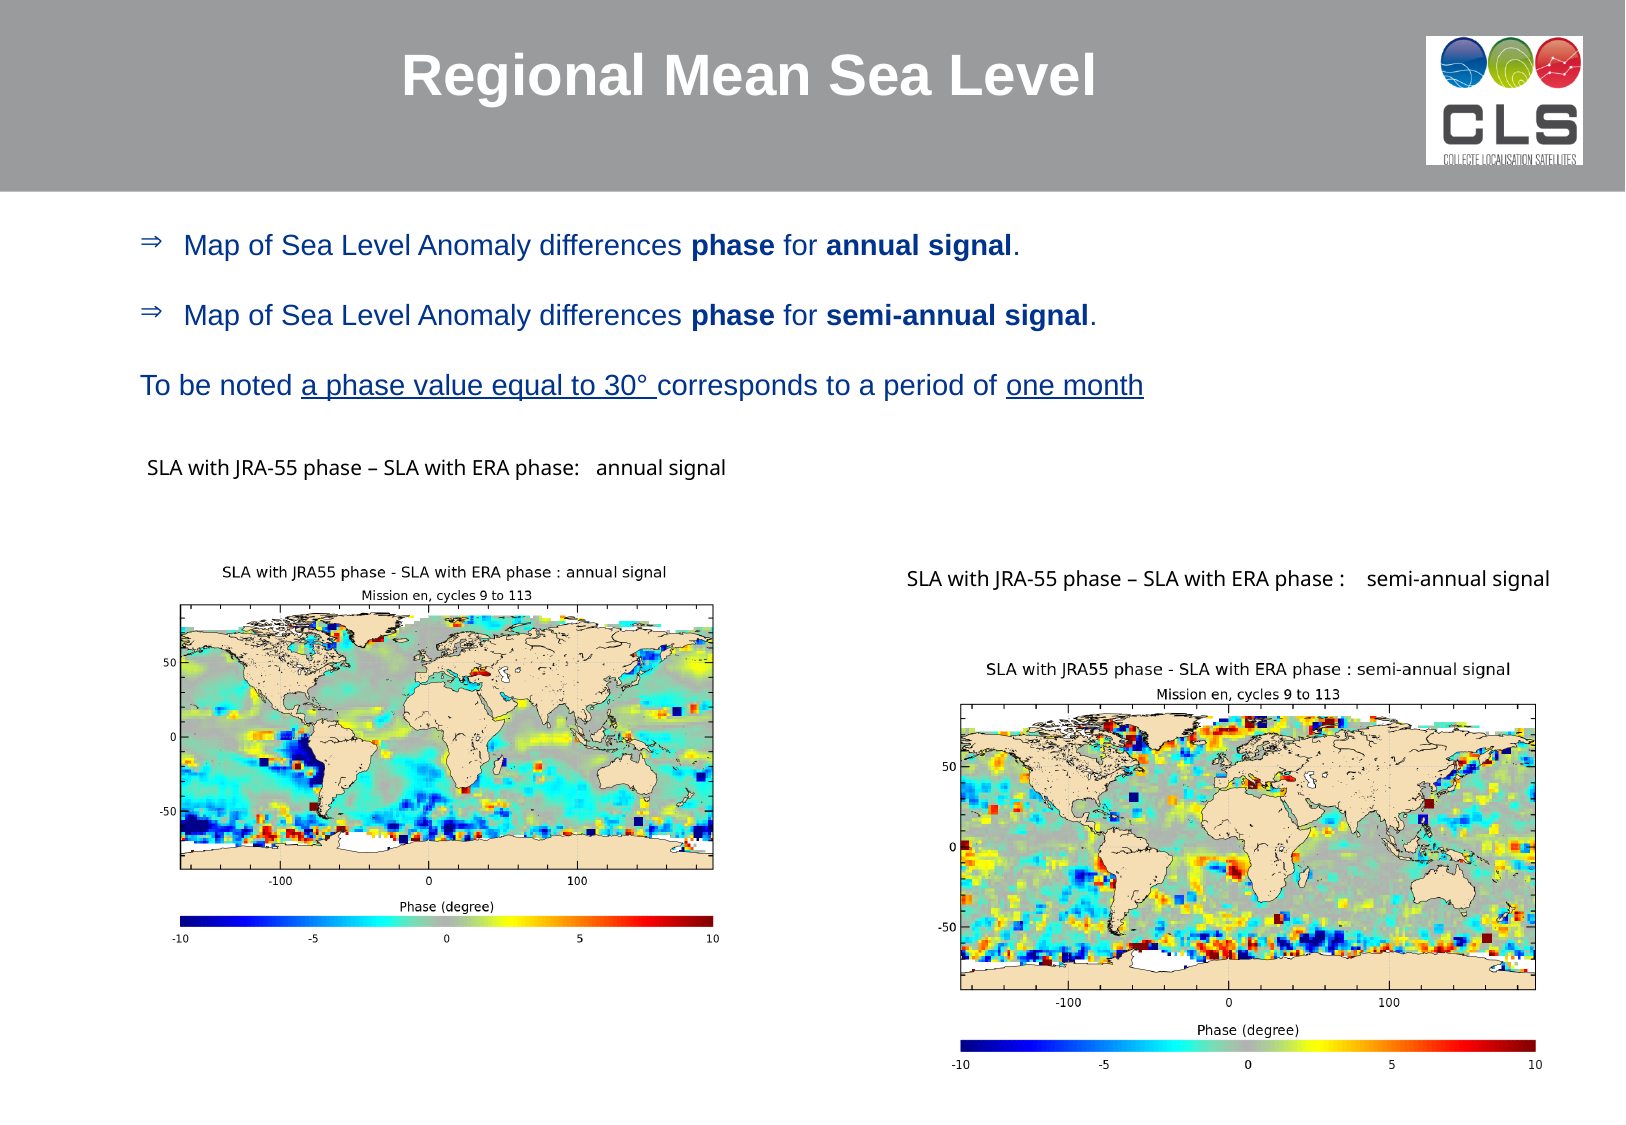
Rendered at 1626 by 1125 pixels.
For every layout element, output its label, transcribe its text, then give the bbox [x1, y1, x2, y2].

text_box SLA with JRA-55 phase – SLA with ERA phase: annual signal [48, 447, 826, 488]
picture [890, 642, 1569, 1094]
text_box SLA with JRA-55 phase – SLA with ERA phase : semi-annual signal [840, 558, 1618, 599]
text_box Regional Mean Sea Level [386, 40, 1162, 119]
text_box Map of Sea Level Anomaly differences phase for annual signal. Map of Sea Level Anomaly differences phase for semi-annual signal. To be noted a phase value equal to 30° corresponds to a period of one month [125, 219, 1515, 409]
picture [115, 547, 744, 966]
picture [1426, 36, 1583, 165]
